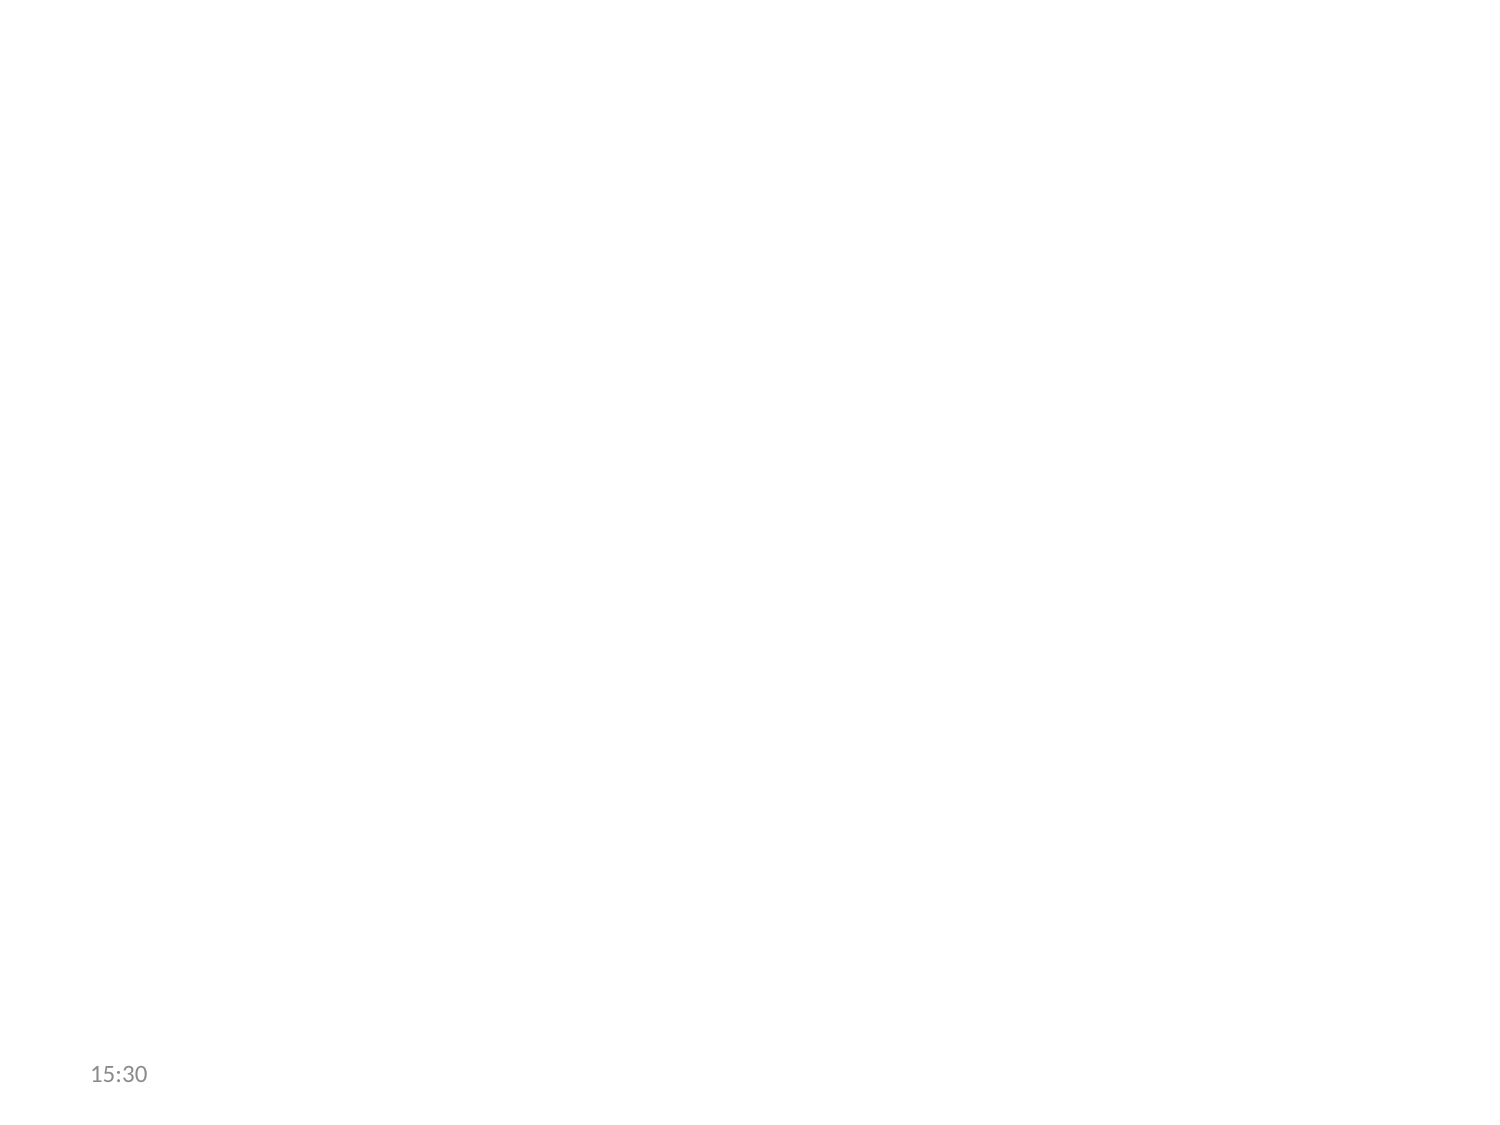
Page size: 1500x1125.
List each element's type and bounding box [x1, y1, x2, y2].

slide_number [75, 1042, 425, 1103]
